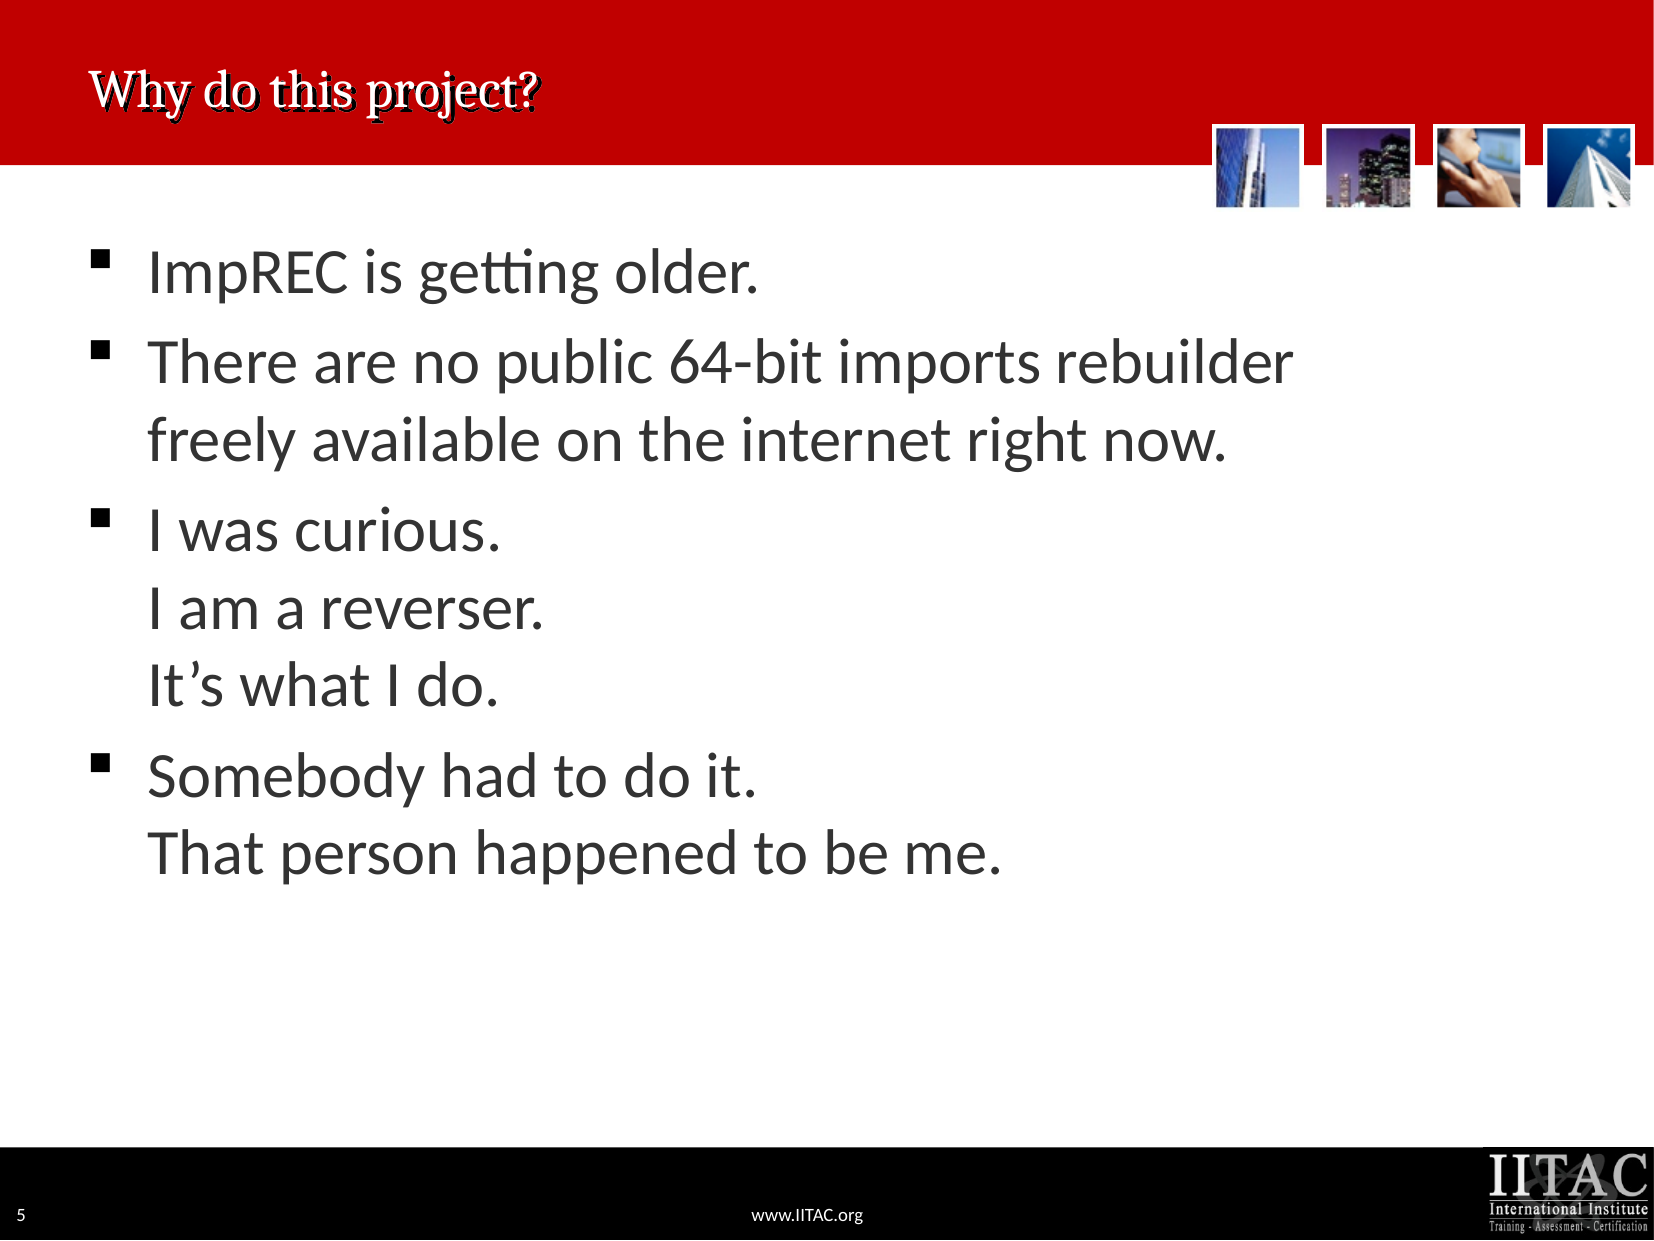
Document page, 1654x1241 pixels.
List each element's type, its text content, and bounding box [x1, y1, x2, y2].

footer www.IITAC.org [152, 1194, 1466, 1239]
picture [1433, 135, 1525, 212]
picture [1483, 1147, 1654, 1240]
picture [1543, 124, 1635, 212]
picture [1322, 135, 1415, 212]
slide_number 5 [0, 1194, 152, 1241]
title Why do this project? [71, 41, 1596, 130]
picture [1212, 135, 1304, 212]
list ImpREC is getting older. There are no public 64-bit imports rebuilder freely available on the internet right now. I was curious. I am a reverser. It’s what I do. Somebody had to do it. That person happened to be me. [68, 220, 1592, 1144]
